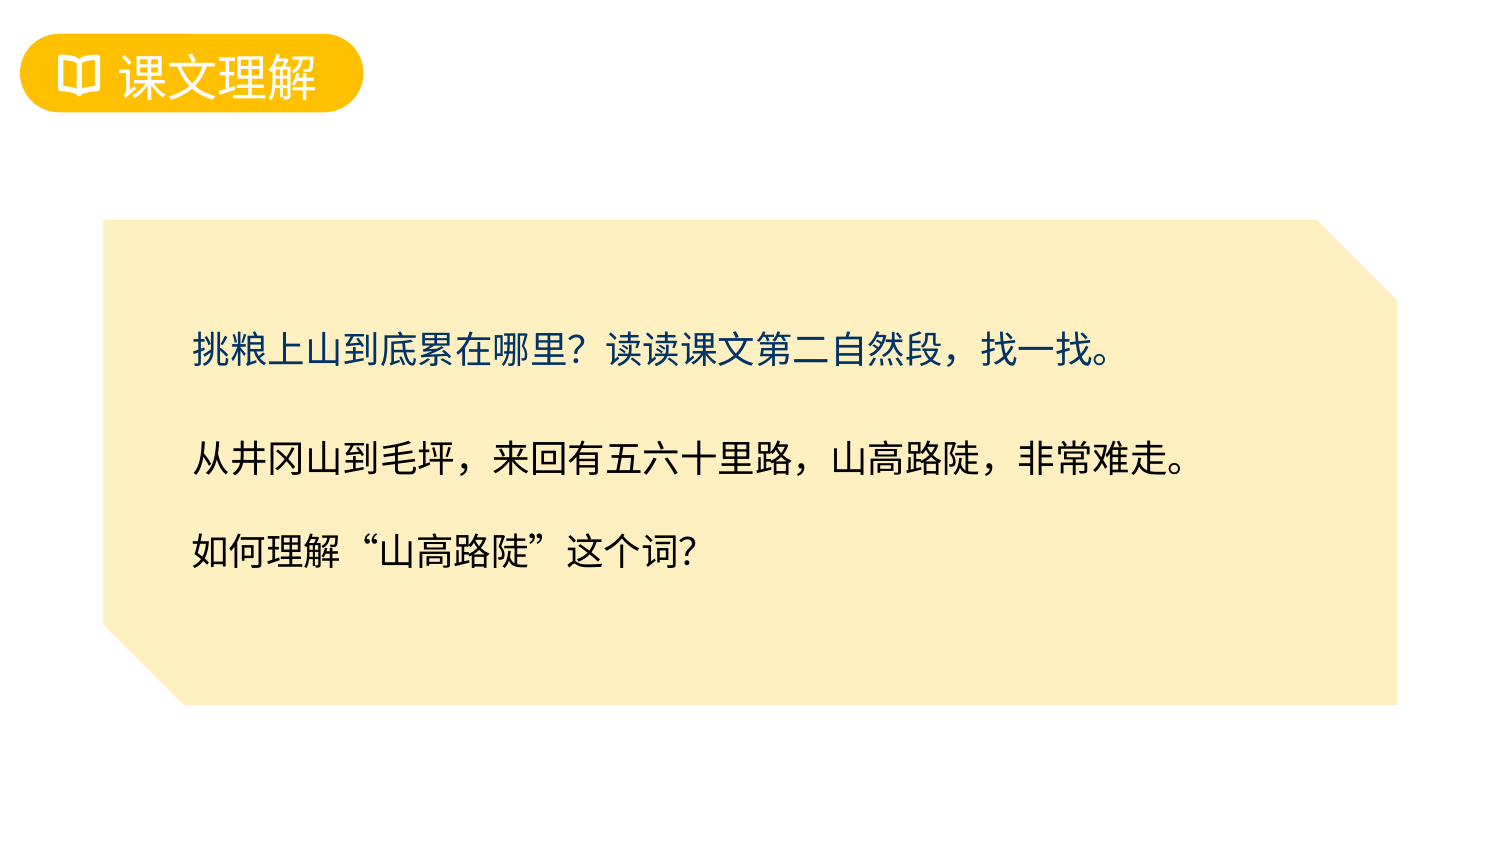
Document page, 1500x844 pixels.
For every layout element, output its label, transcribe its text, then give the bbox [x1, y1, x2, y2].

text_box [101, 218, 1399, 707]
text_box 如何理解“山高路陡”这个词？ [180, 522, 953, 579]
text_box 挑粮上山到底累在哪里？读读课文第二自然段，找一找。 [112, 320, 1418, 378]
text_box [19, 33, 364, 115]
text_box 从井冈山到毛坪，来回有五六十里路，山高路陡，非常难走。 [138, 407, 1433, 486]
